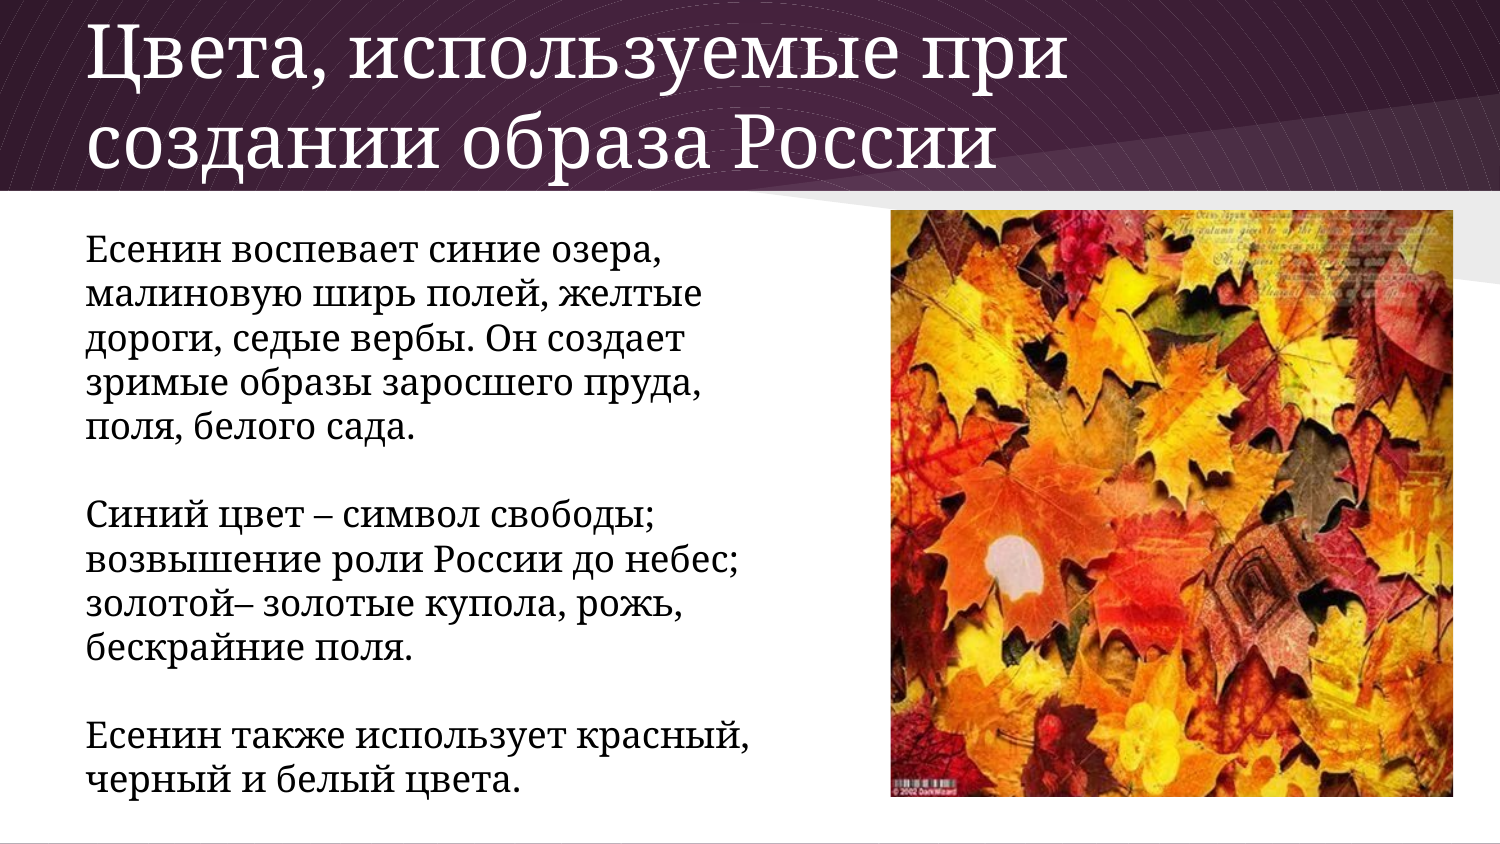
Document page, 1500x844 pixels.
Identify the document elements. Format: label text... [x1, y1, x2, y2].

picture [890, 210, 1454, 798]
list Есенин воспевает синие озера, малиновую ширь полей, желтые дороги, седые вербы. Он создает зримые образы заросшего пруда, поля, белого сада. Синий цвет – символ свободы; возвышение роли России до небес; золотой– золотые купола, рожь, бескрайние поля. Есенин также использует красный, черный и белый цвета. [70, 210, 816, 823]
title Цвета, используемые при создании образа России [70, 23, 1421, 165]
